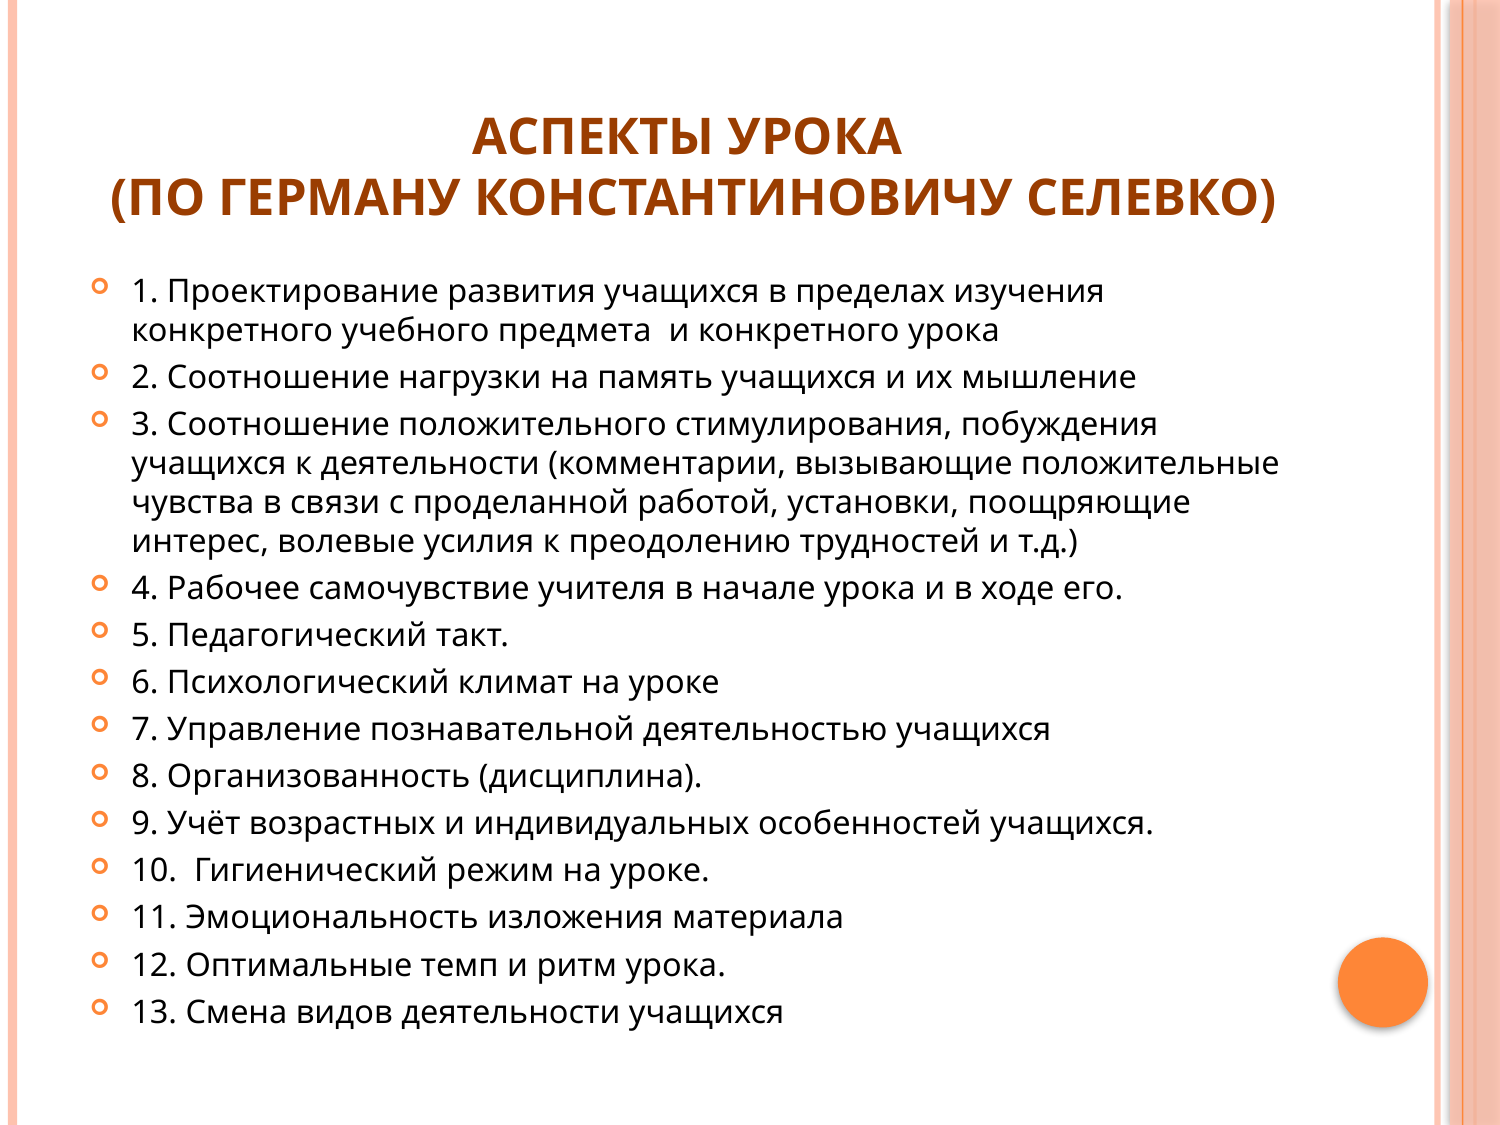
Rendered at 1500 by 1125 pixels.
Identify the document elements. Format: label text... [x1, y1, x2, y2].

title Аспекты урока (по Герману Константиновичу Селевко) [75, 45, 1300, 233]
list 1. Проектирование развития учащихся в пределах изучения конкретного учебного предмета и конкретного урока 2. Соотношение нагрузки на память учащихся и их мышление 3. Соотношение положительного стимулирования, побуждения учащихся к деятельности (комментарии, вызывающие положительные чувства в связи с проделанной работой, установки, поощряющие интерес, волевые усилия к преодолению трудностей и т.д.) 4. Рабочее самочувствие учителя в начале урока и в ходе его. 5. Педагогический такт. 6. Психологический климат на уроке 7. Управление познавательной деятельностью учащихся 8. Организованность (дисциплина). 9. Учёт возрастных и индивидуальных особенностей учащихся. 10. Гигиенический режим на уроке. 11. Эмоциональность изложения материала 12. Оптимальные темп и ритм урока. 13. Смена видов деятельности учащихся [75, 262, 1300, 1062]
